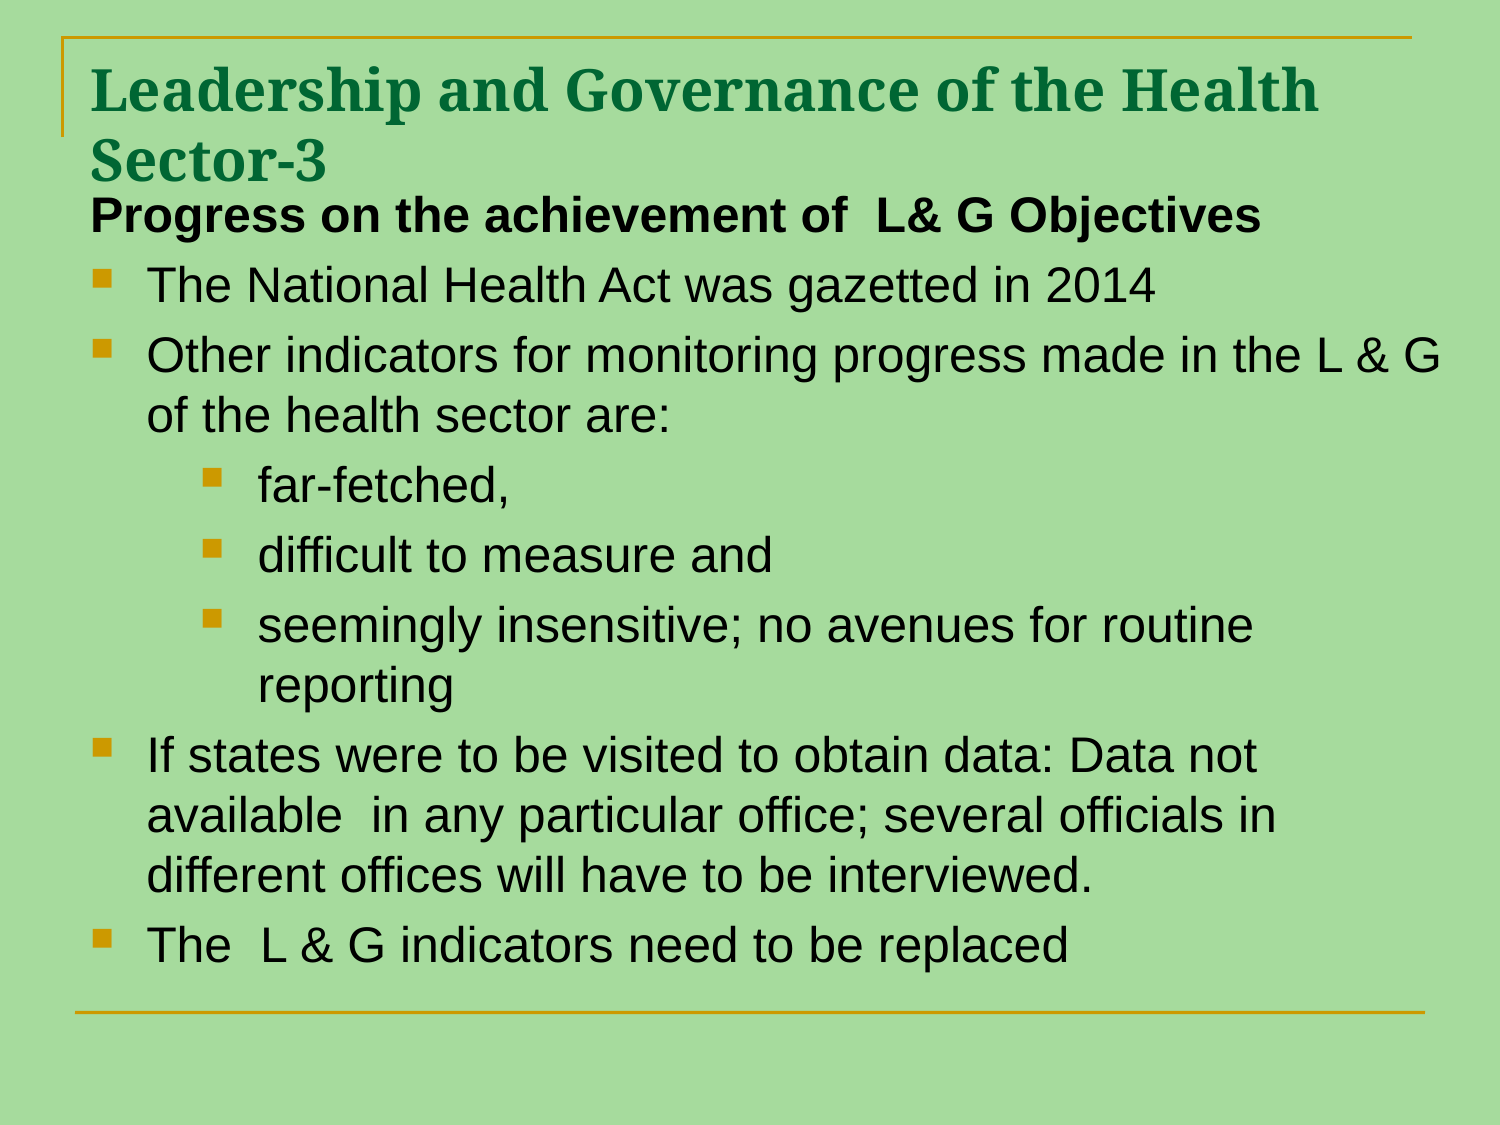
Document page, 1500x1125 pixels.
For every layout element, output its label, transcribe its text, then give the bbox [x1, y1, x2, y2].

list Progress on the achievement of L& G Objectives The National Health Act was gazetted in 2014 Other indicators for monitoring progress made in the L & G of the health sector are: far-fetched, difficult to measure and seemingly insensitive; no avenues for routine reporting If states were to be visited to obtain data: Data not available in any particular office; several officials in different offices will have to be interviewed. The L & G indicators need to be replaced [75, 174, 1475, 1125]
title Leadership and Governance of the Health Sector-3 [75, 45, 1425, 174]
